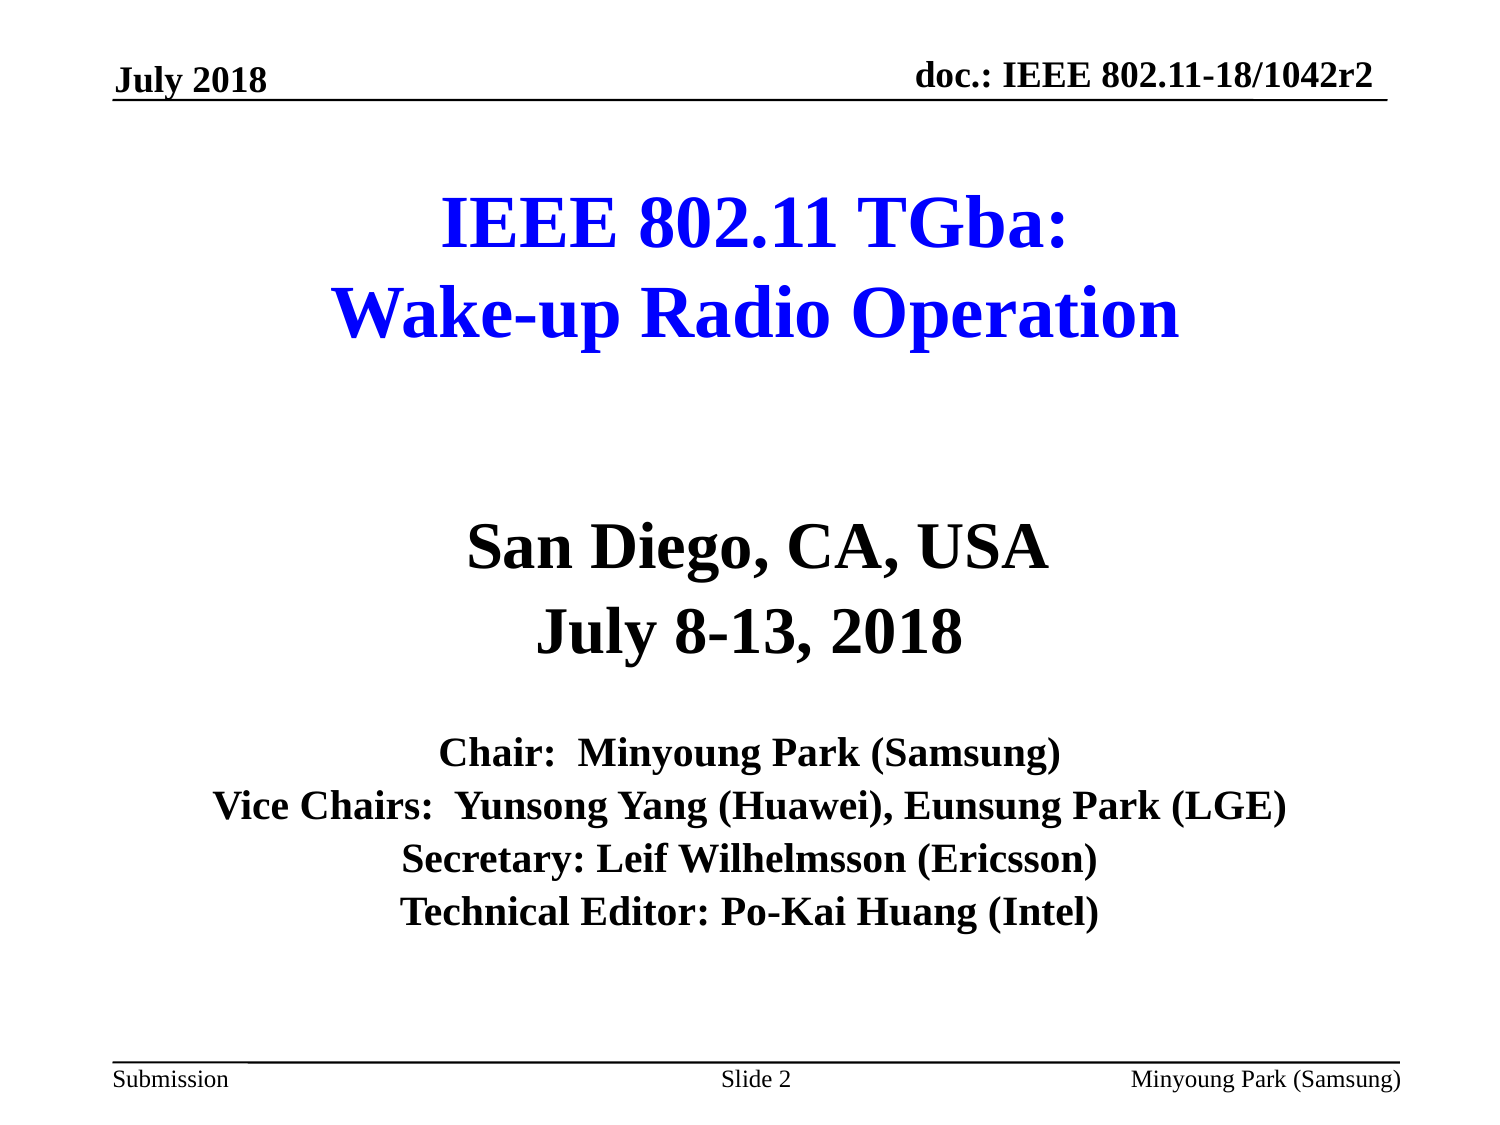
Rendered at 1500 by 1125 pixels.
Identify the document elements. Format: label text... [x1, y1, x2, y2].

list San Diego, CA, USA July 8-13, 2018 Chair: Minyoung Park (Samsung) Vice Chairs: Yunsong Yang (Huawei), Eunsung Park (LGE) Secretary: Leif Wilhelmsson (Ericsson) Technical Editor: Po-Kai Huang (Intel) [112, 324, 1388, 1000]
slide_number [114, 54, 335, 101]
footer Minyoung Park (Samsung) [949, 1061, 1402, 1093]
title IEEE 802.11 TGba: Wake-up Radio Operation [117, 175, 1393, 351]
slide_number Slide 2 [712, 1061, 800, 1093]
